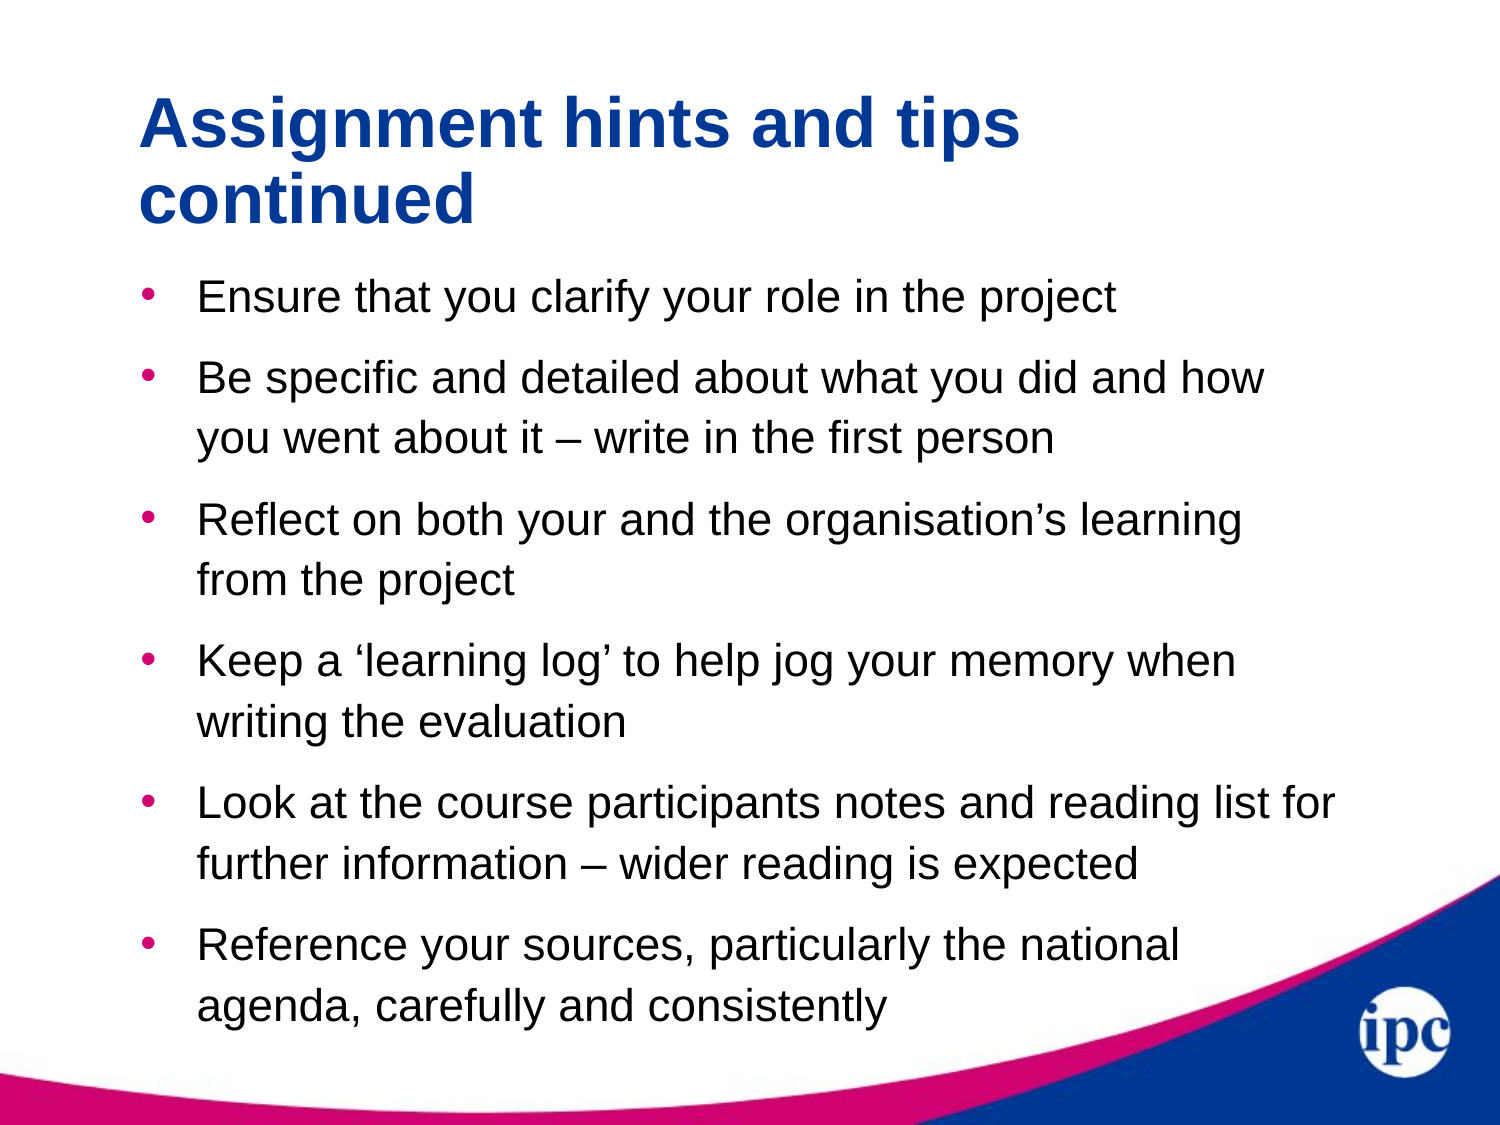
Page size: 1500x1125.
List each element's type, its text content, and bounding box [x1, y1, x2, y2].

picture [0, 0, 1500, 1125]
title Assignment hints and tips continued [123, 78, 1376, 249]
list Ensure that you clarify your role in the project Be specific and detailed about what you did and how you went about it – write in the first person Reflect on both your and the organisation’s learning from the project Keep a ‘learning log’ to help jog your memory when writing the evaluation Look at the course participants notes and reading list for further information – wider reading is expected Reference your sources, particularly the national agenda, carefully and consistently [125, 253, 1358, 876]
